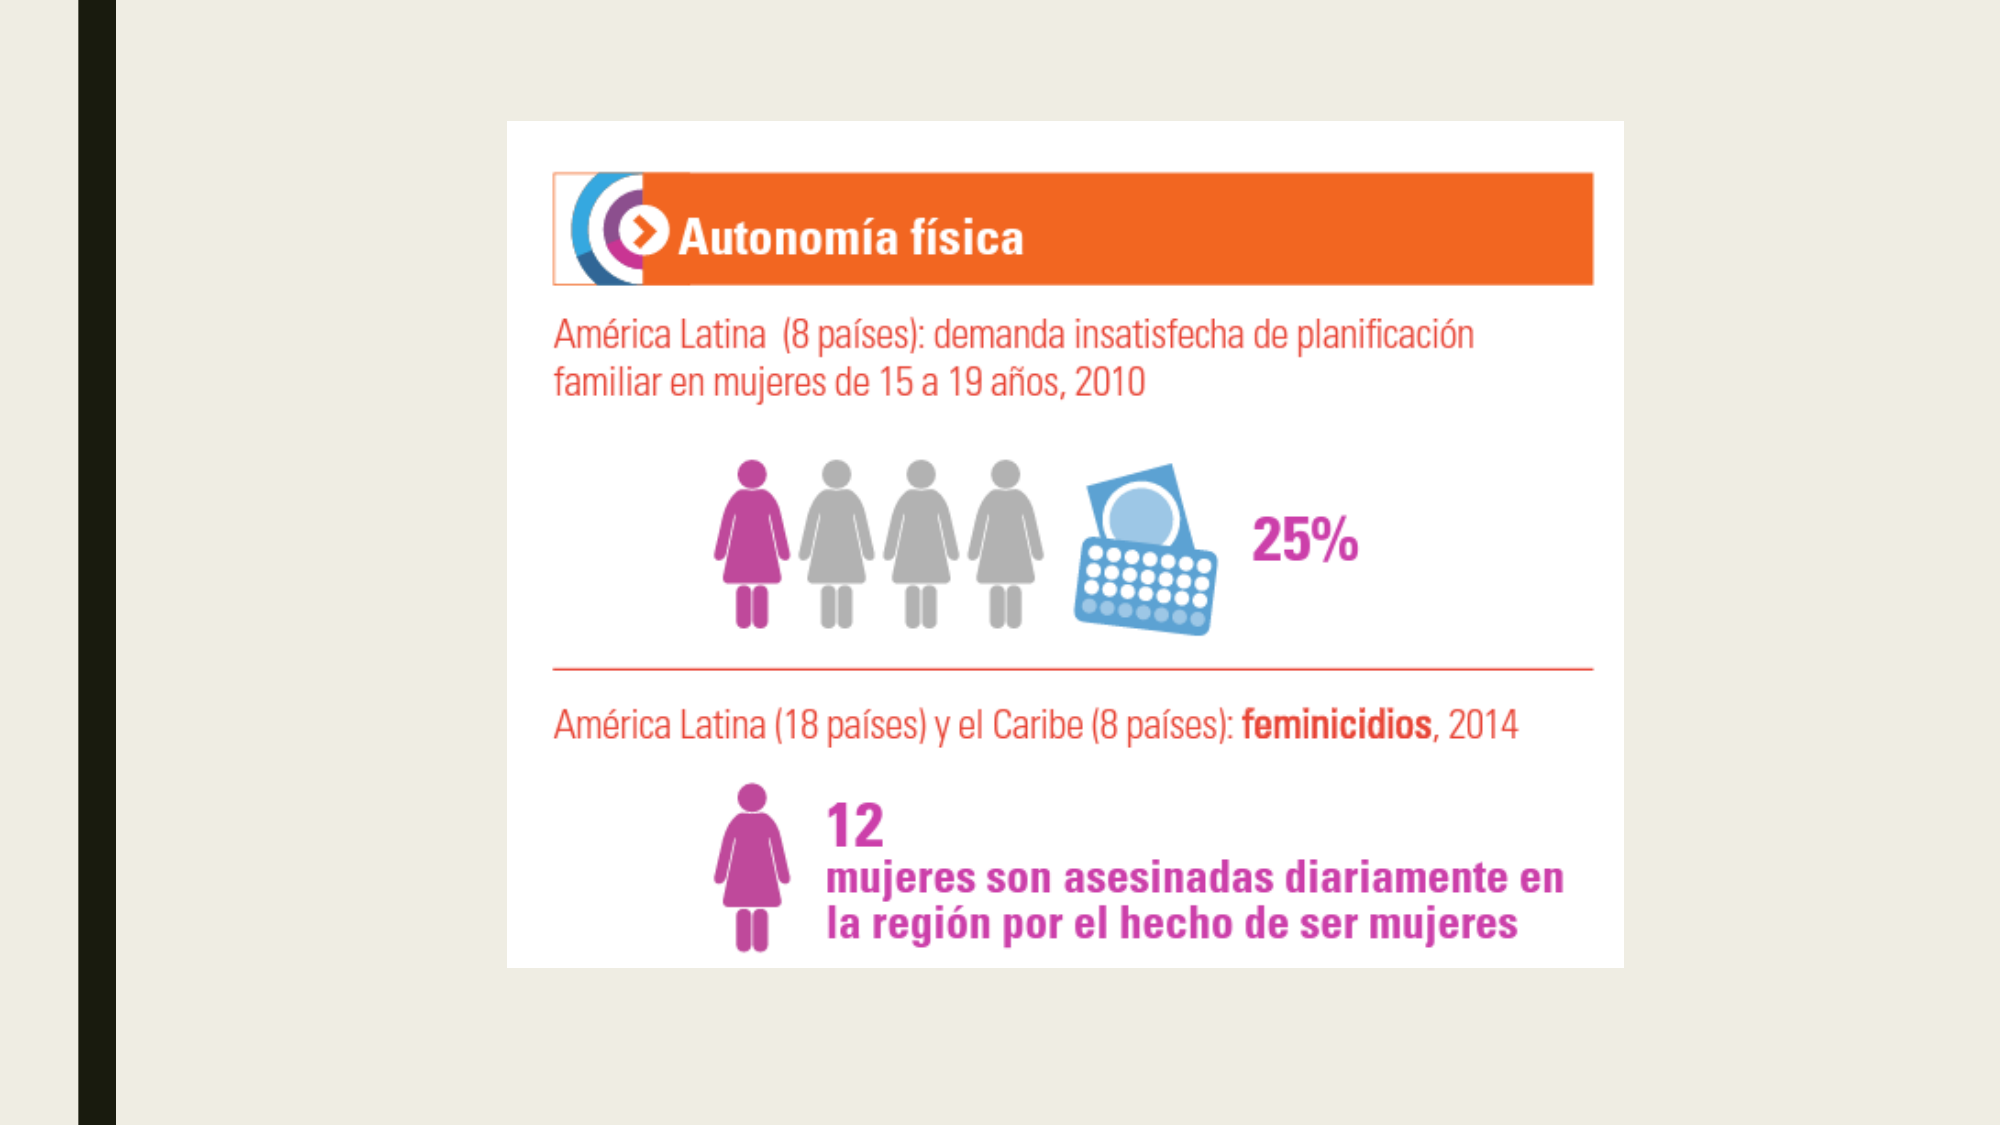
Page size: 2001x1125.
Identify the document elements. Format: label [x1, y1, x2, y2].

list [507, 121, 1624, 968]
